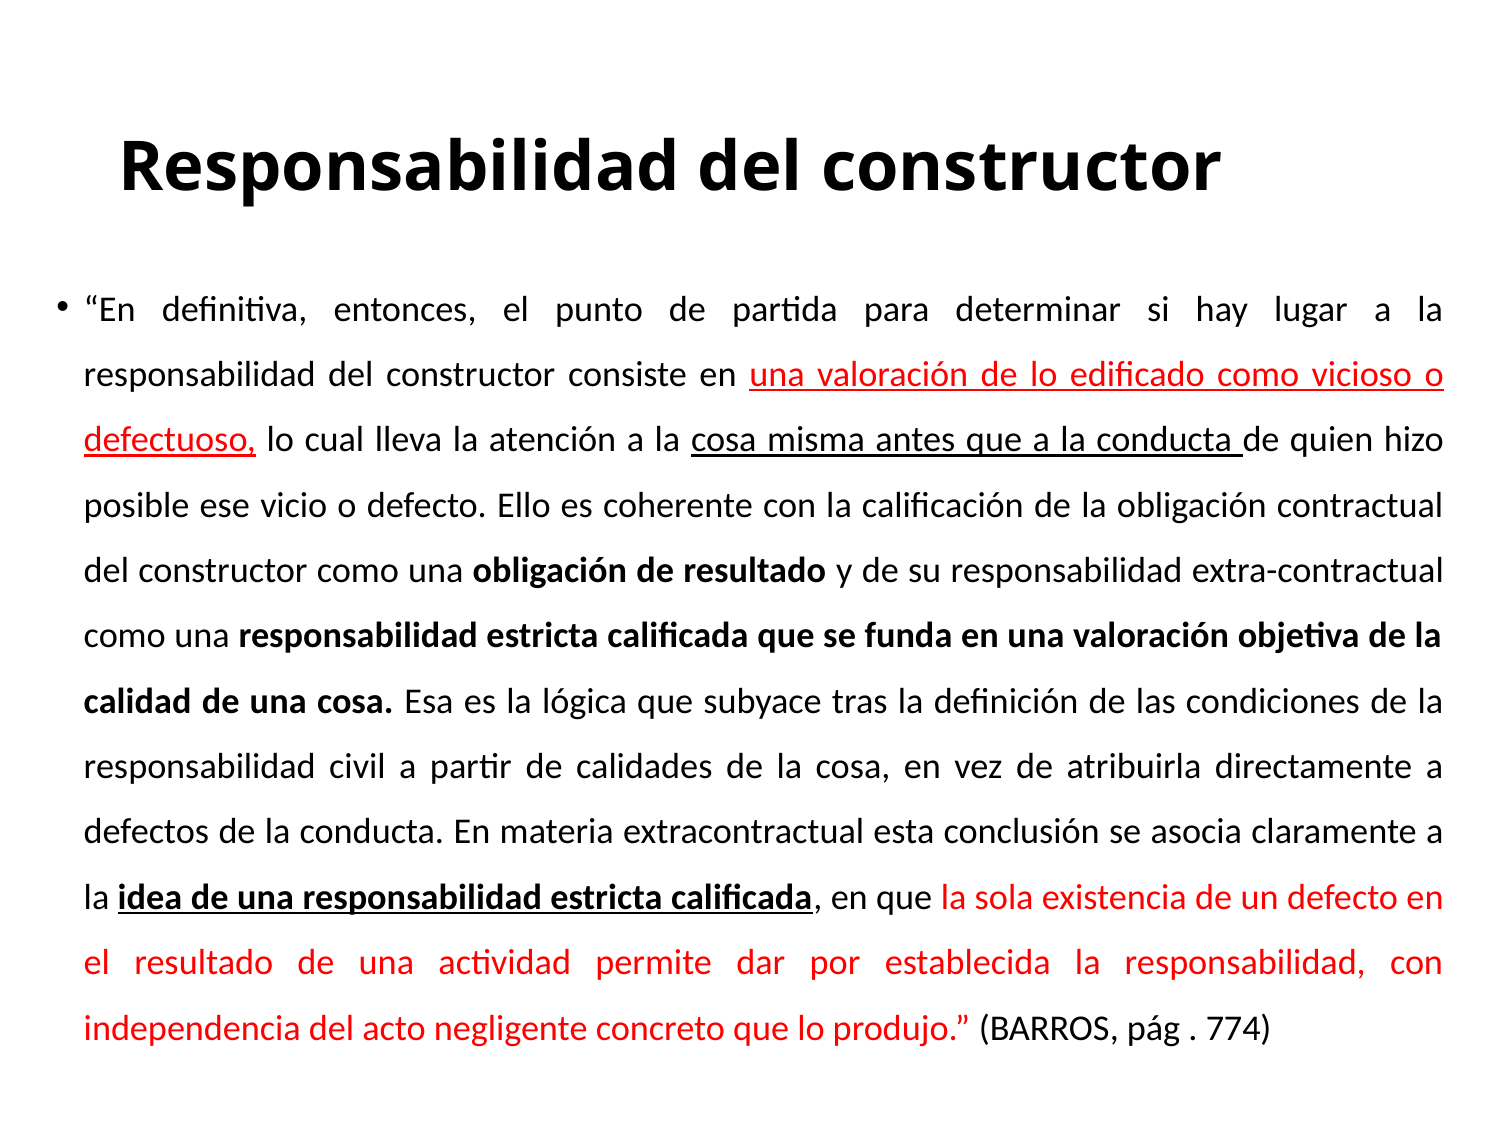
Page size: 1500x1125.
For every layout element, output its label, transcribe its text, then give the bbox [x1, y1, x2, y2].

title Responsabilidad del constructor [103, 59, 1397, 255]
list “En definitiva, entonces, el punto de partida para determinar si hay lugar a la responsabilidad del constructor consiste en una valoración de lo edificado como vicioso o defectuoso, lo cual lleva la atención a la cosa misma antes que a la conducta de quien hizo posible ese vicio o defecto. Ello es coherente con la calificación de la obligación contractual del constructor como una obligación de resultado y de su responsabilidad extra-contractual como una responsabilidad estricta calificada que se funda en una valoración objetiva de la calidad de una cosa. Esa es la lógica que subyace tras la definición de las condiciones de la responsabilidad civil a partir de calidades de la cosa, en vez de atribuirla directamente a defectos de la conducta. En materia extracontractual esta conclusión se asocia claramente a la idea de una responsabilidad estricta calificada, en que la sola existencia de un defecto en el resultado de una actividad permite dar por establecida la responsabilidad, con independencia del acto negligente concreto que lo produjo.” (BARROS, pág . 774) [41, 255, 1459, 1083]
